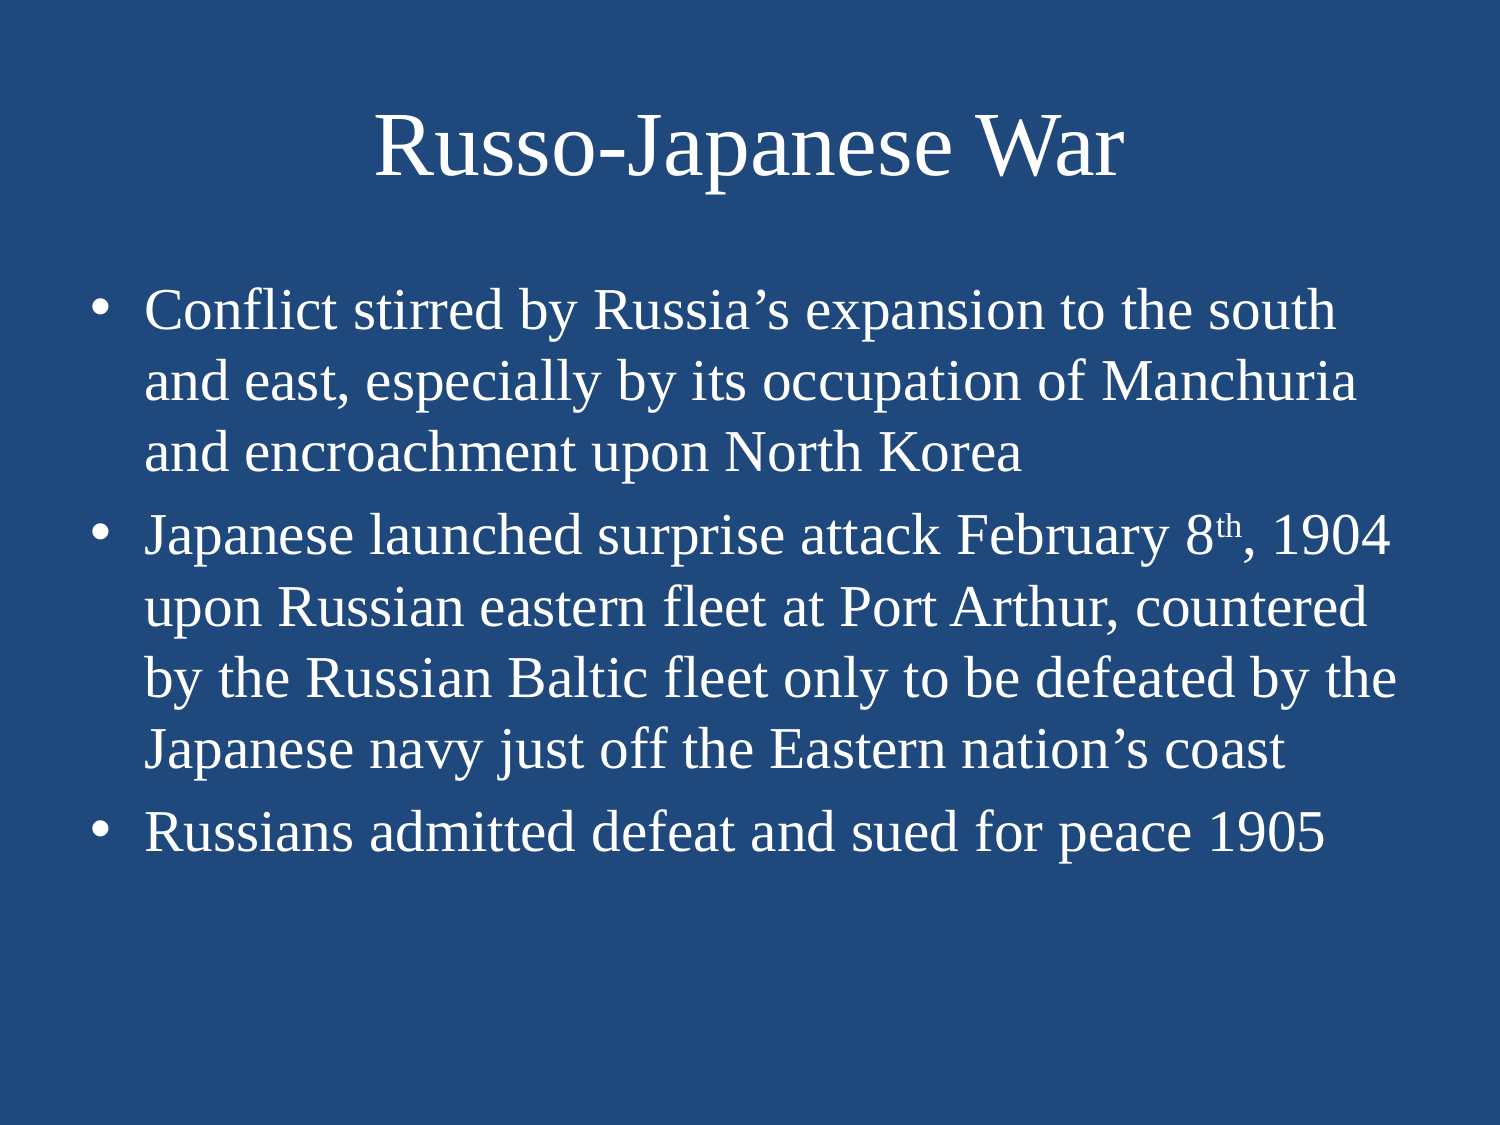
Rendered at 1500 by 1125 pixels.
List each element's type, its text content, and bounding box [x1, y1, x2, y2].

list Conflict stirred by Russia’s expansion to the south and east, especially by its occupation of Manchuria and encroachment upon North Korea Japanese launched surprise attack February 8th, 1904 upon Russian eastern fleet at Port Arthur, countered by the Russian Baltic fleet only to be defeated by the Japanese navy just off the Eastern nation’s coast Russians admitted defeat and sued for peace 1905 [75, 262, 1425, 1005]
title Russo-Japanese War [75, 45, 1425, 233]
